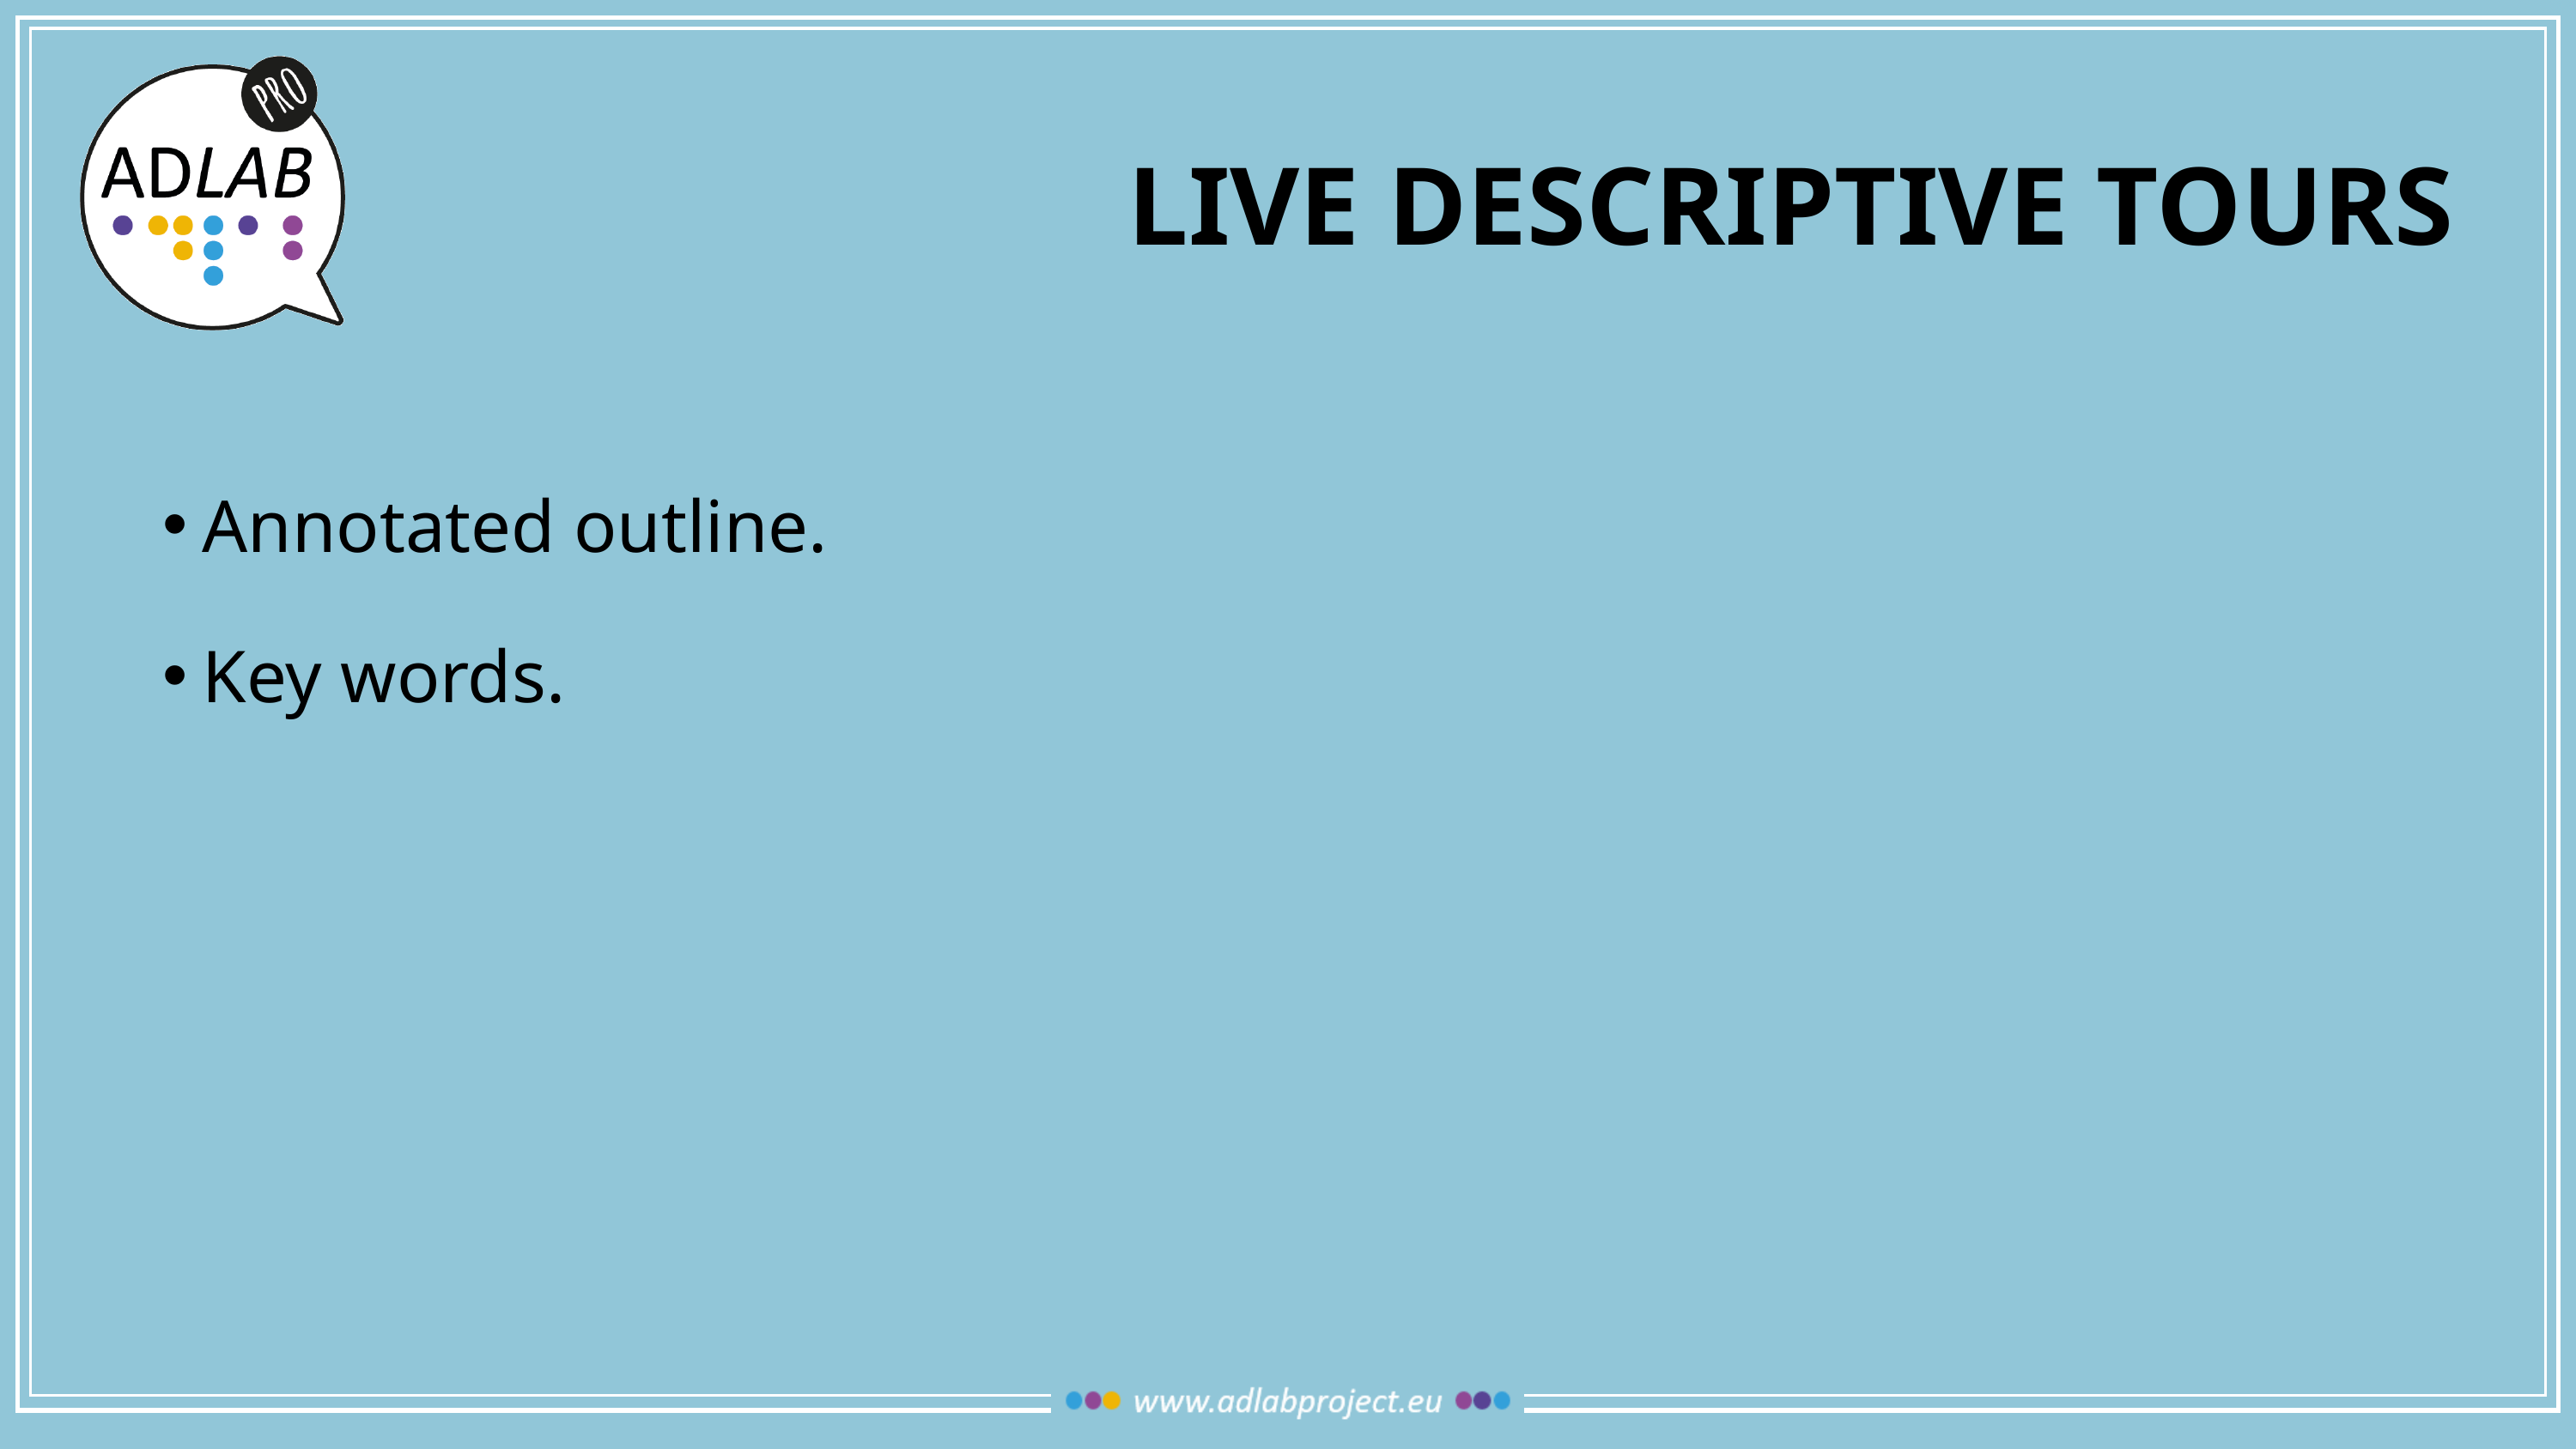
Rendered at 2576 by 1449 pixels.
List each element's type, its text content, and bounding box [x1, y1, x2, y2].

list Annotated outline. Key words. [150, 431, 2467, 1087]
picture [1051, 1378, 1524, 1429]
title Live descriptive tours [384, 70, 2467, 351]
picture [72, 49, 353, 330]
